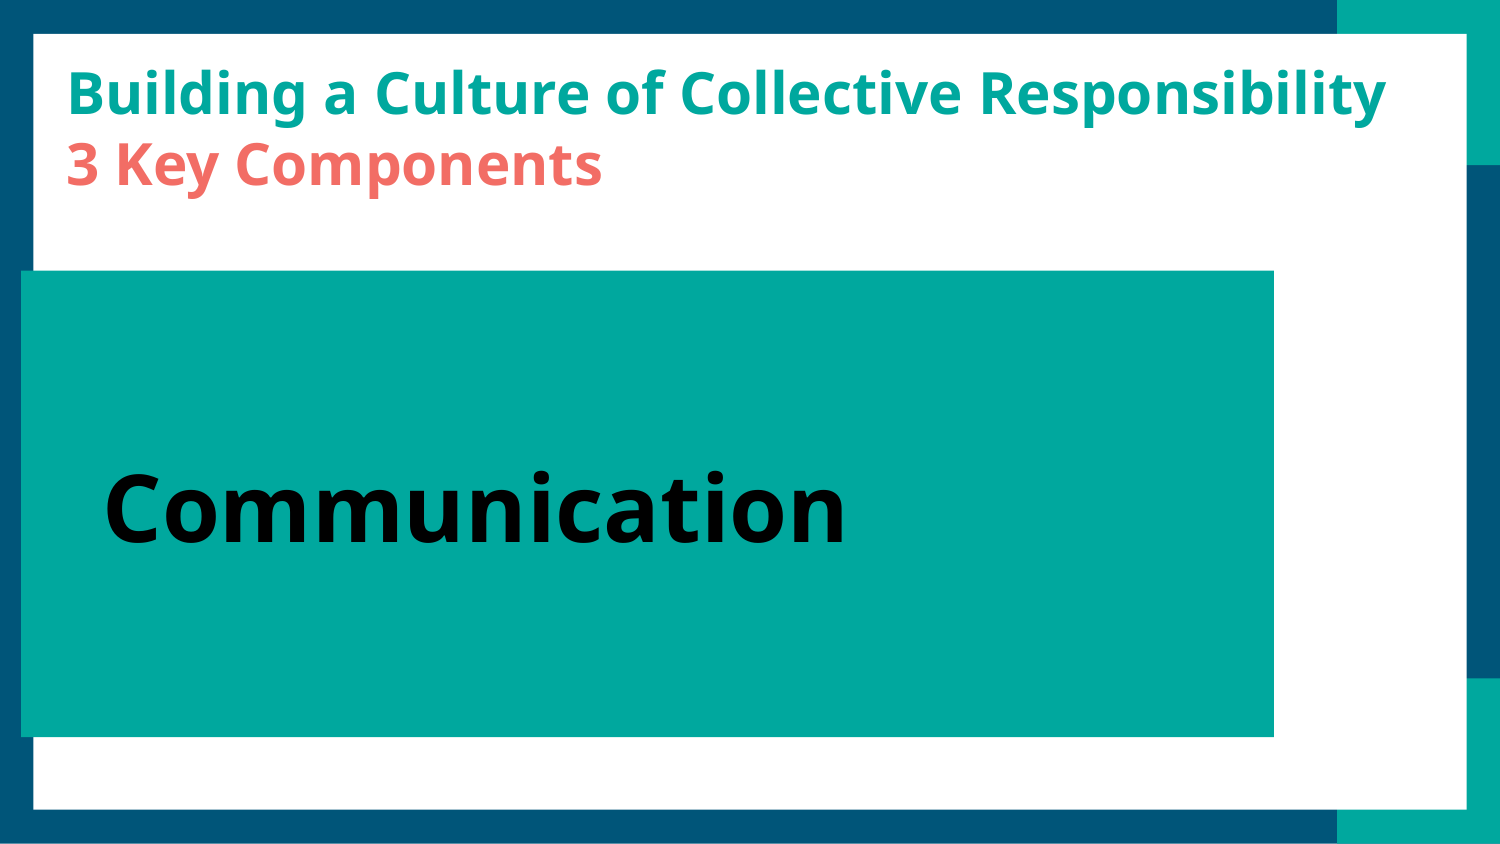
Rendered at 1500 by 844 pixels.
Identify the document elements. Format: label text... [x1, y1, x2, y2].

text_box Building a Culture of Collective Responsibility 3 Key Components [51, 41, 1449, 152]
title Communication [102, 210, 1198, 562]
